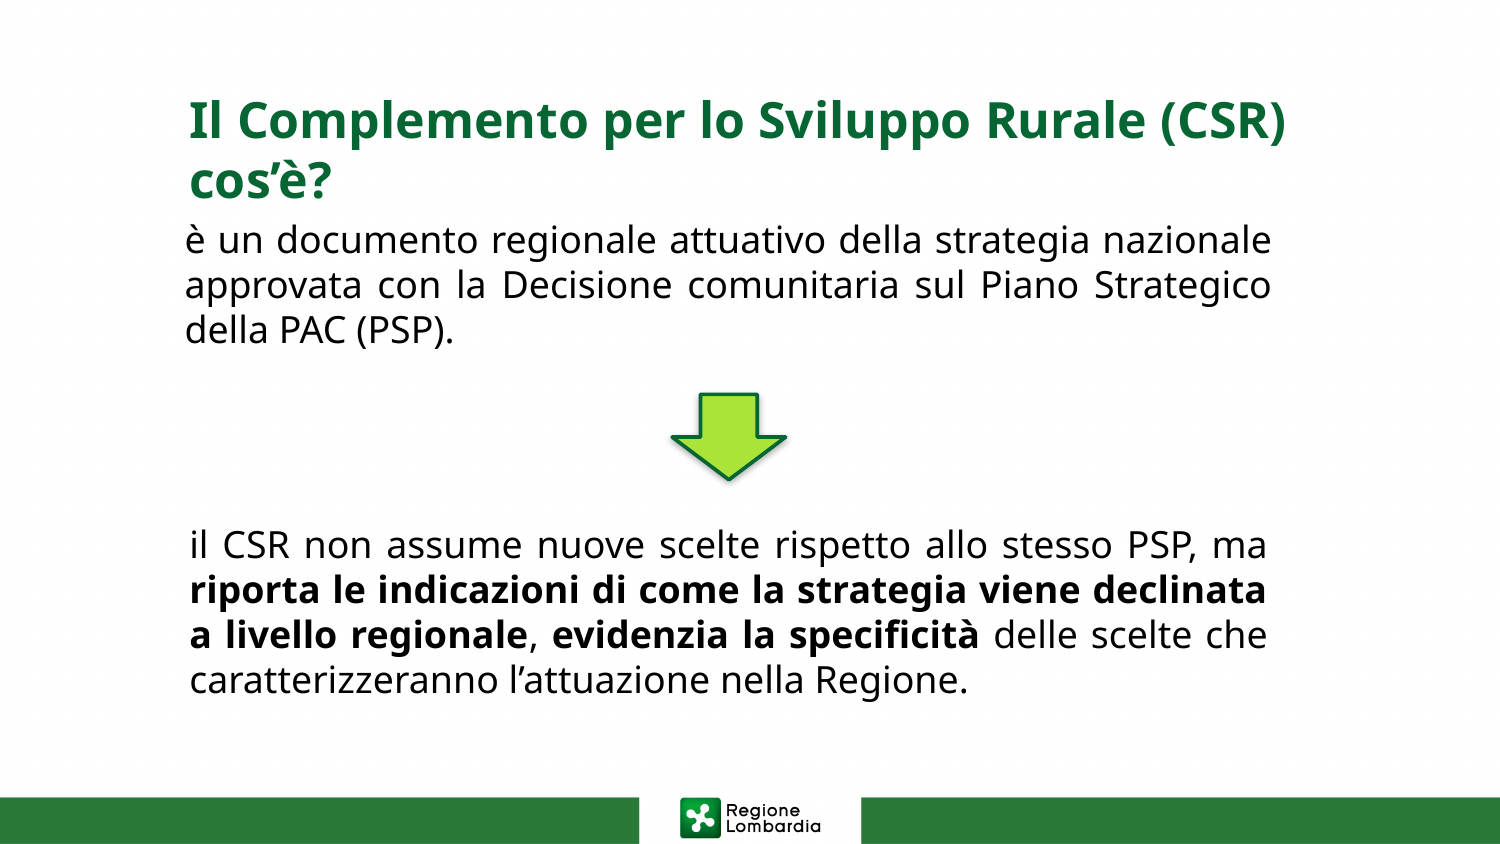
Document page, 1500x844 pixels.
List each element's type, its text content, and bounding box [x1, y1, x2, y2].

text_box è un documento regionale attuativo della strategia nazionale approvata con la Decisione comunitaria sul Piano Strategico della PAC (PSP). [169, 208, 1288, 358]
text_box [174, 394, 1284, 711]
text_box Il Complemento per lo Sviluppo Rurale (CSR) cos’è? [174, 81, 1336, 216]
picture [0, 0, 1500, 844]
